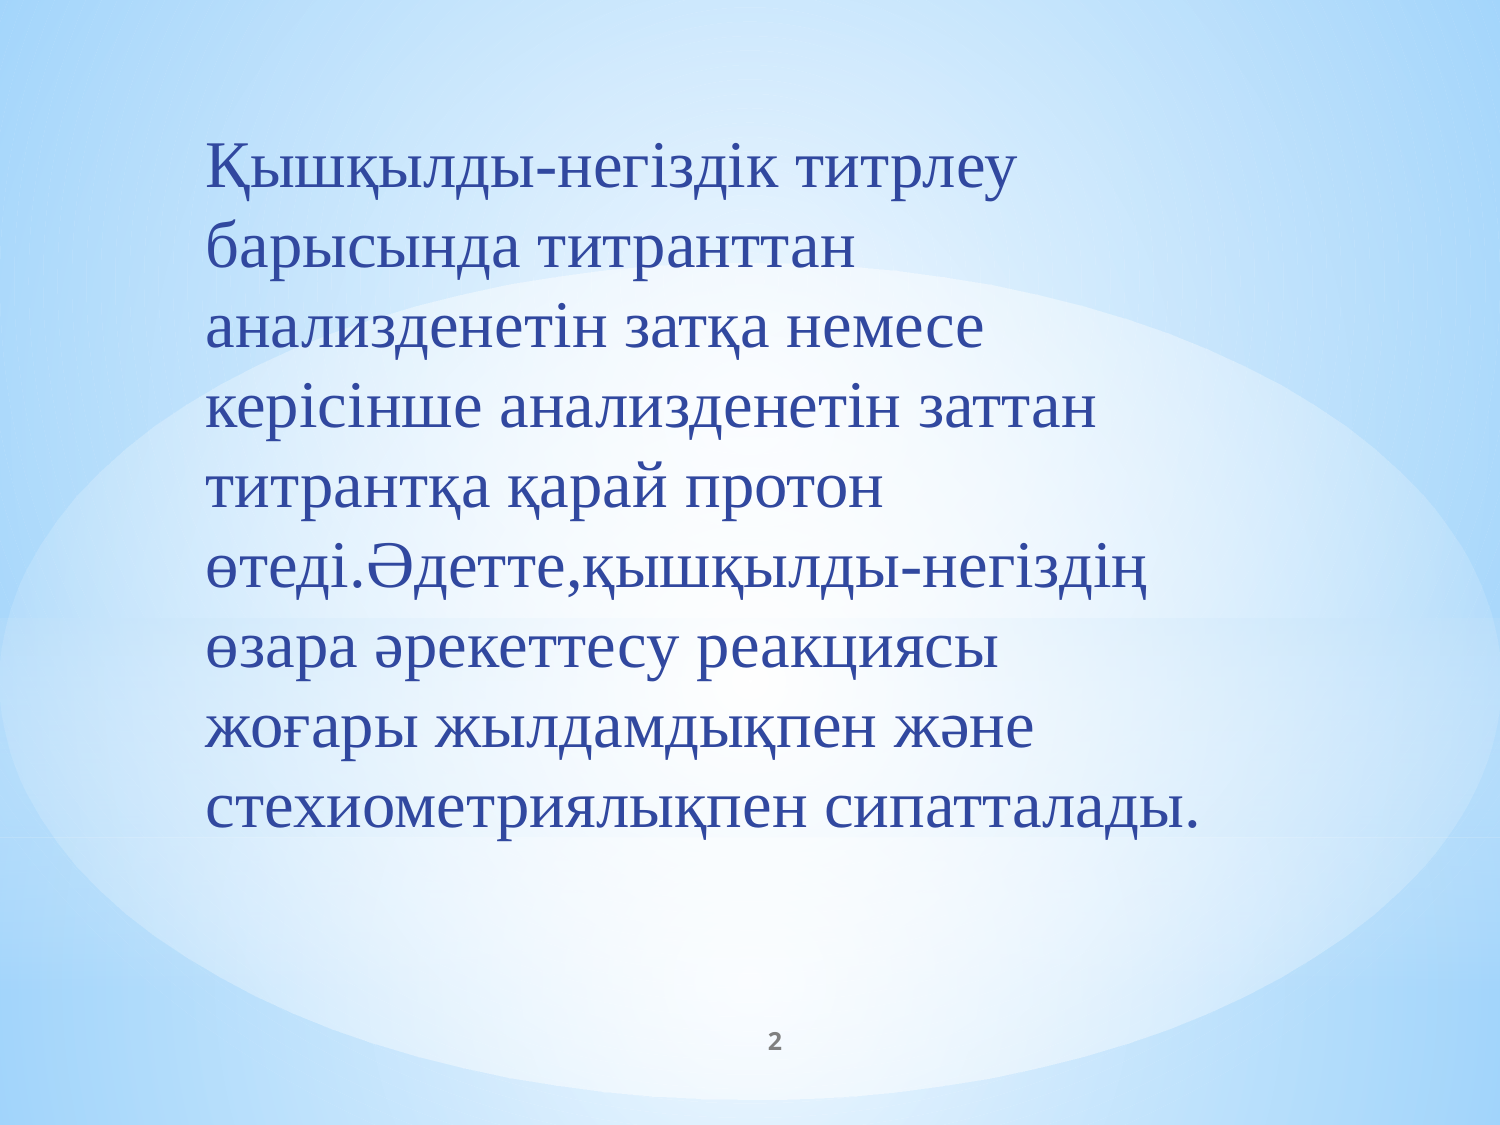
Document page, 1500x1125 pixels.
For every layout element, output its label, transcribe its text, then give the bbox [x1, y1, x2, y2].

slide_number 2 [624, 1012, 925, 1073]
list Қышқылды-негіздік титрлеу барысында титранттан анализденетін затқа немесе керісінше анализденетін заттан титрантқа қарай протон өтеді.Әдетте,қышқылды-негіздің өзара әрекеттесу реакциясы жоғары жылдамдықпен және стехиометриялықпен сипатталады. [182, 113, 1234, 684]
